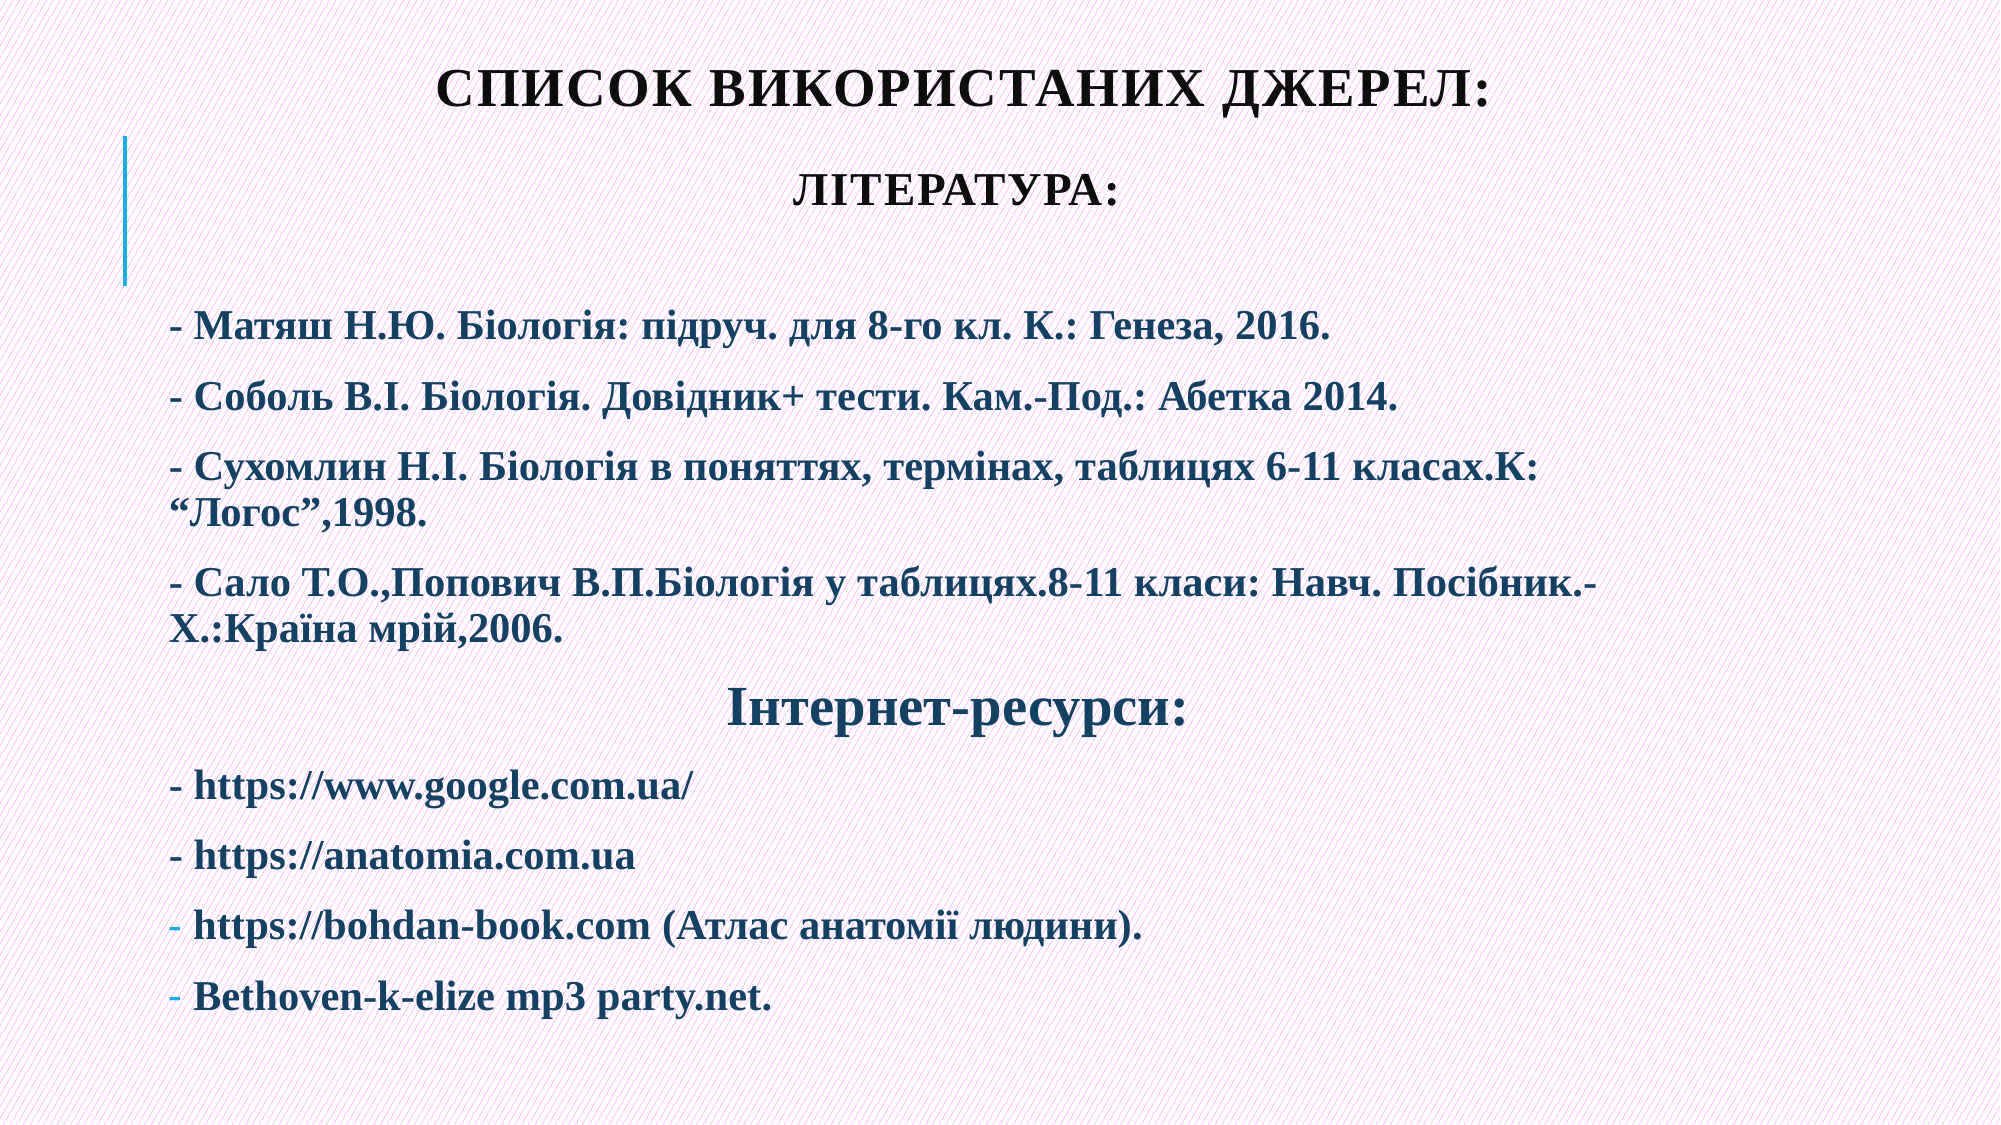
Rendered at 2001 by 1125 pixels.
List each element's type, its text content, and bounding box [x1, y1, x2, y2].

list - Матяш Н.Ю. Біологія: підруч. для 8-го кл. К.: Генеза, 2016. - Соболь В.І. Біологія. Довідник+ тести. Кам.-Под.: Абетка 2014. - Сухомлин Н.І. Біологія в поняттях, термінах, таблицях 6-11 класах.К: “Логос”,1998. - Сало Т.О.,Попович В.П.Біологія у таблицях.8-11 класи: Навч. Посібник.-Х.:Країна мрій,2006. Інтернет-ресурси: - https://www.google.com.ua/ - https://anatomia.com.ua https://bohdan-book.com (Атлас анатомії людини). Bethoven-k-elize mp3 party.net. [161, 295, 1756, 1029]
title Список використаних джерел: Література: [168, 56, 1763, 289]
